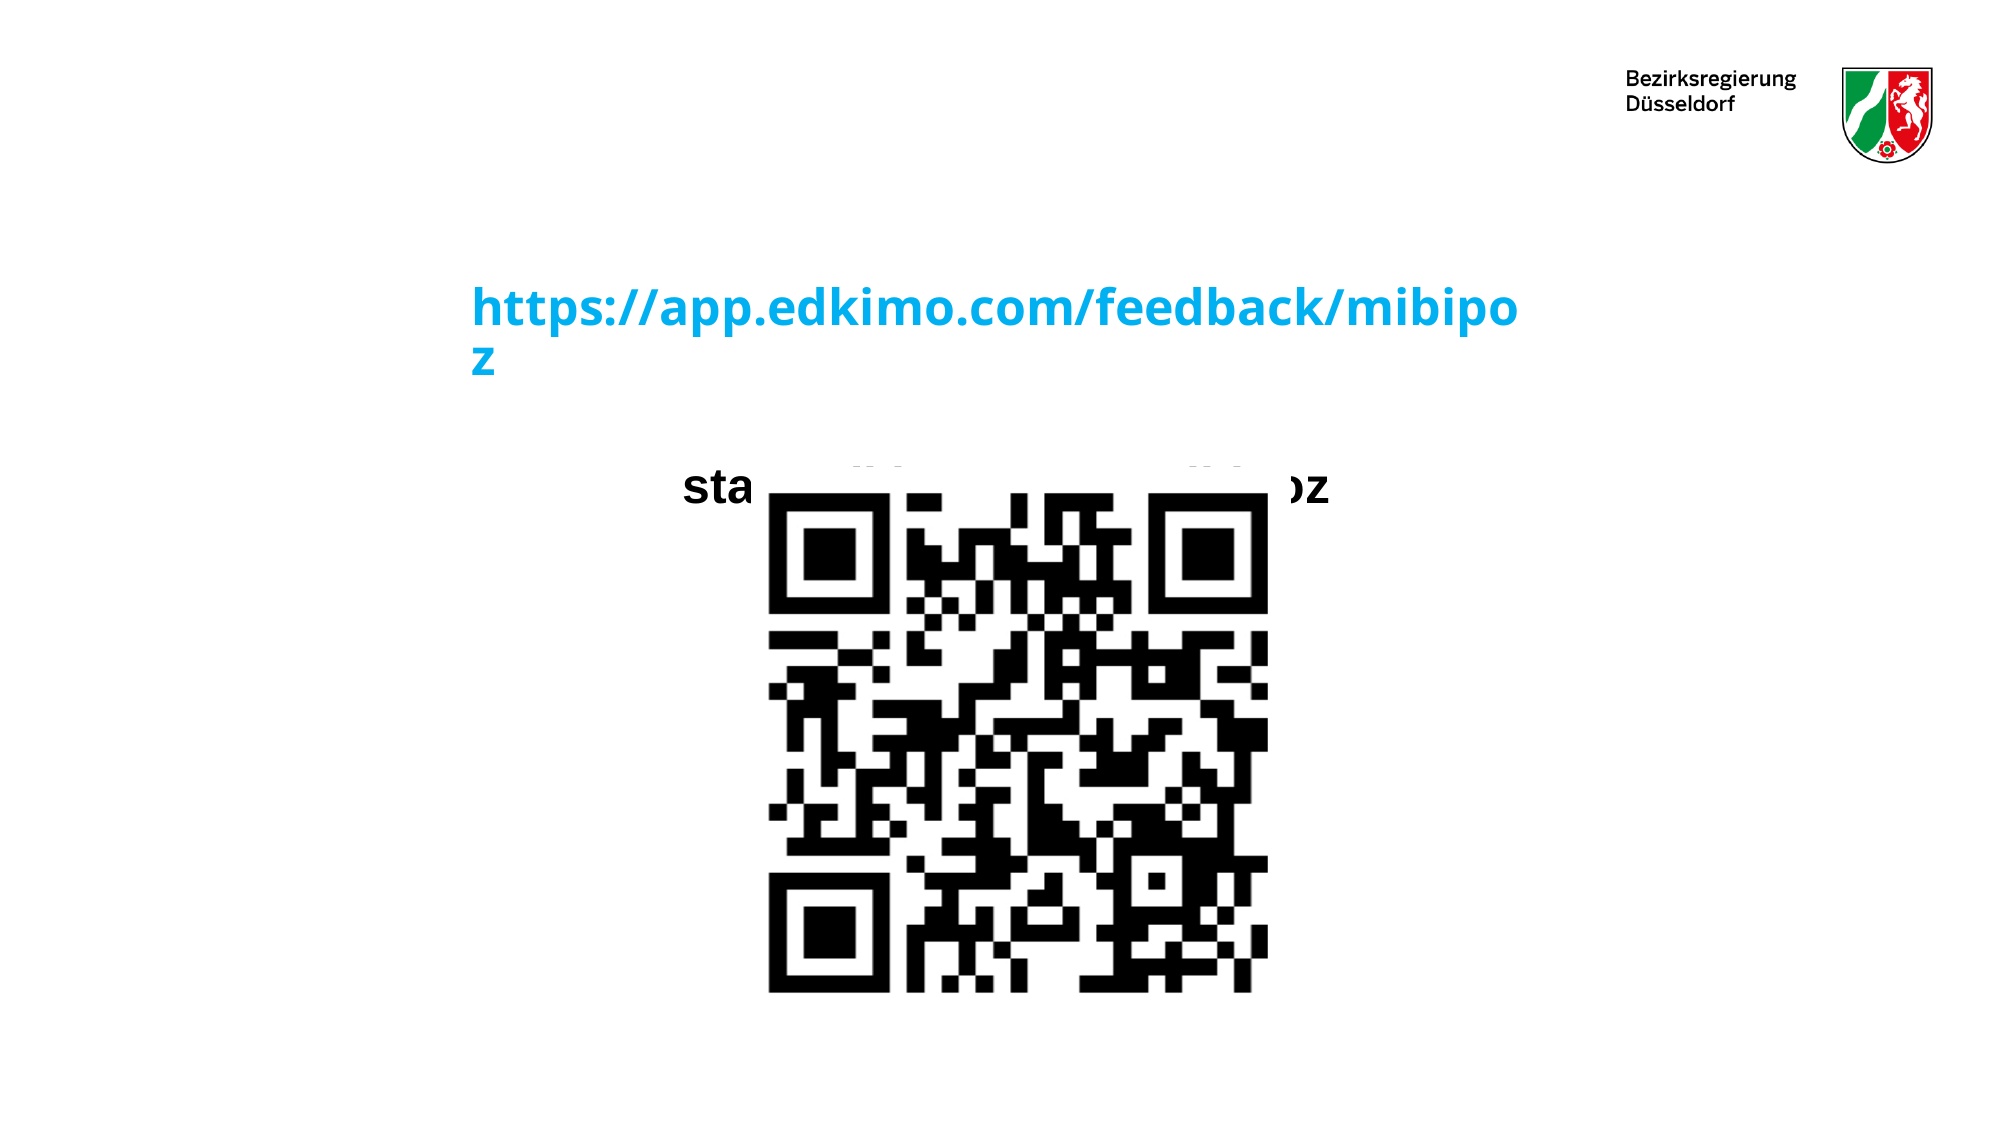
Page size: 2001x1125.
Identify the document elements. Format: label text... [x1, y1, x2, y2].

text_box https://app.edkimo.com/feedback/mibipoz start.edkimo.com - mibipoz [456, 208, 1544, 1125]
picture [751, 467, 1291, 1019]
picture [1625, 66, 1933, 164]
